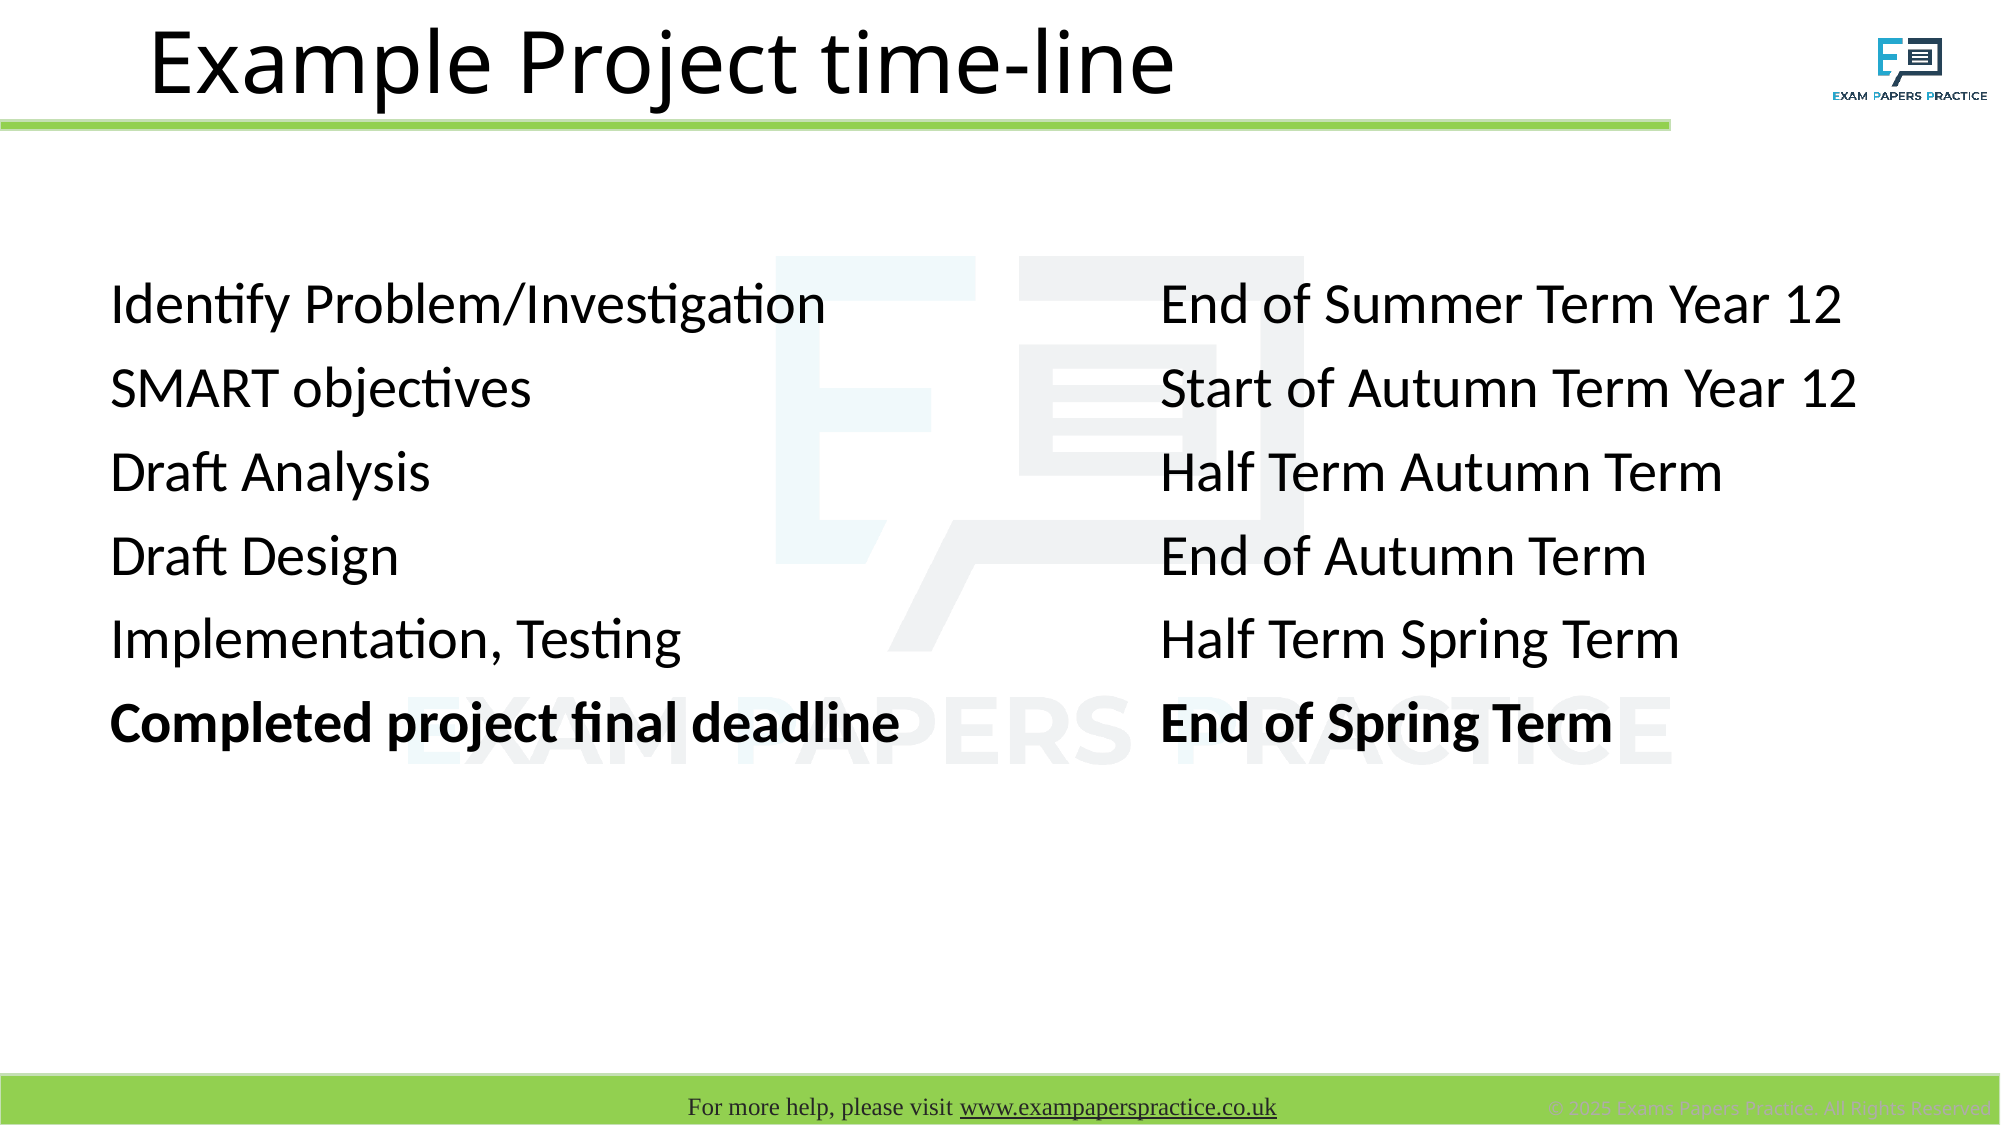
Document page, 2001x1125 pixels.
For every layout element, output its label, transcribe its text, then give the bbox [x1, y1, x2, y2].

title Example Project time-line [132, 11, 1858, 121]
list Identify Problem/Investigation End of Summer Term Year 12 SMART objectives Start of Autumn Term Year 12 Draft Analysis Half Term Autumn Term Draft Design End of Autumn Term Implementation, Testing Half Term Spring Term Completed project final deadline End of Spring Term [94, 266, 1906, 980]
